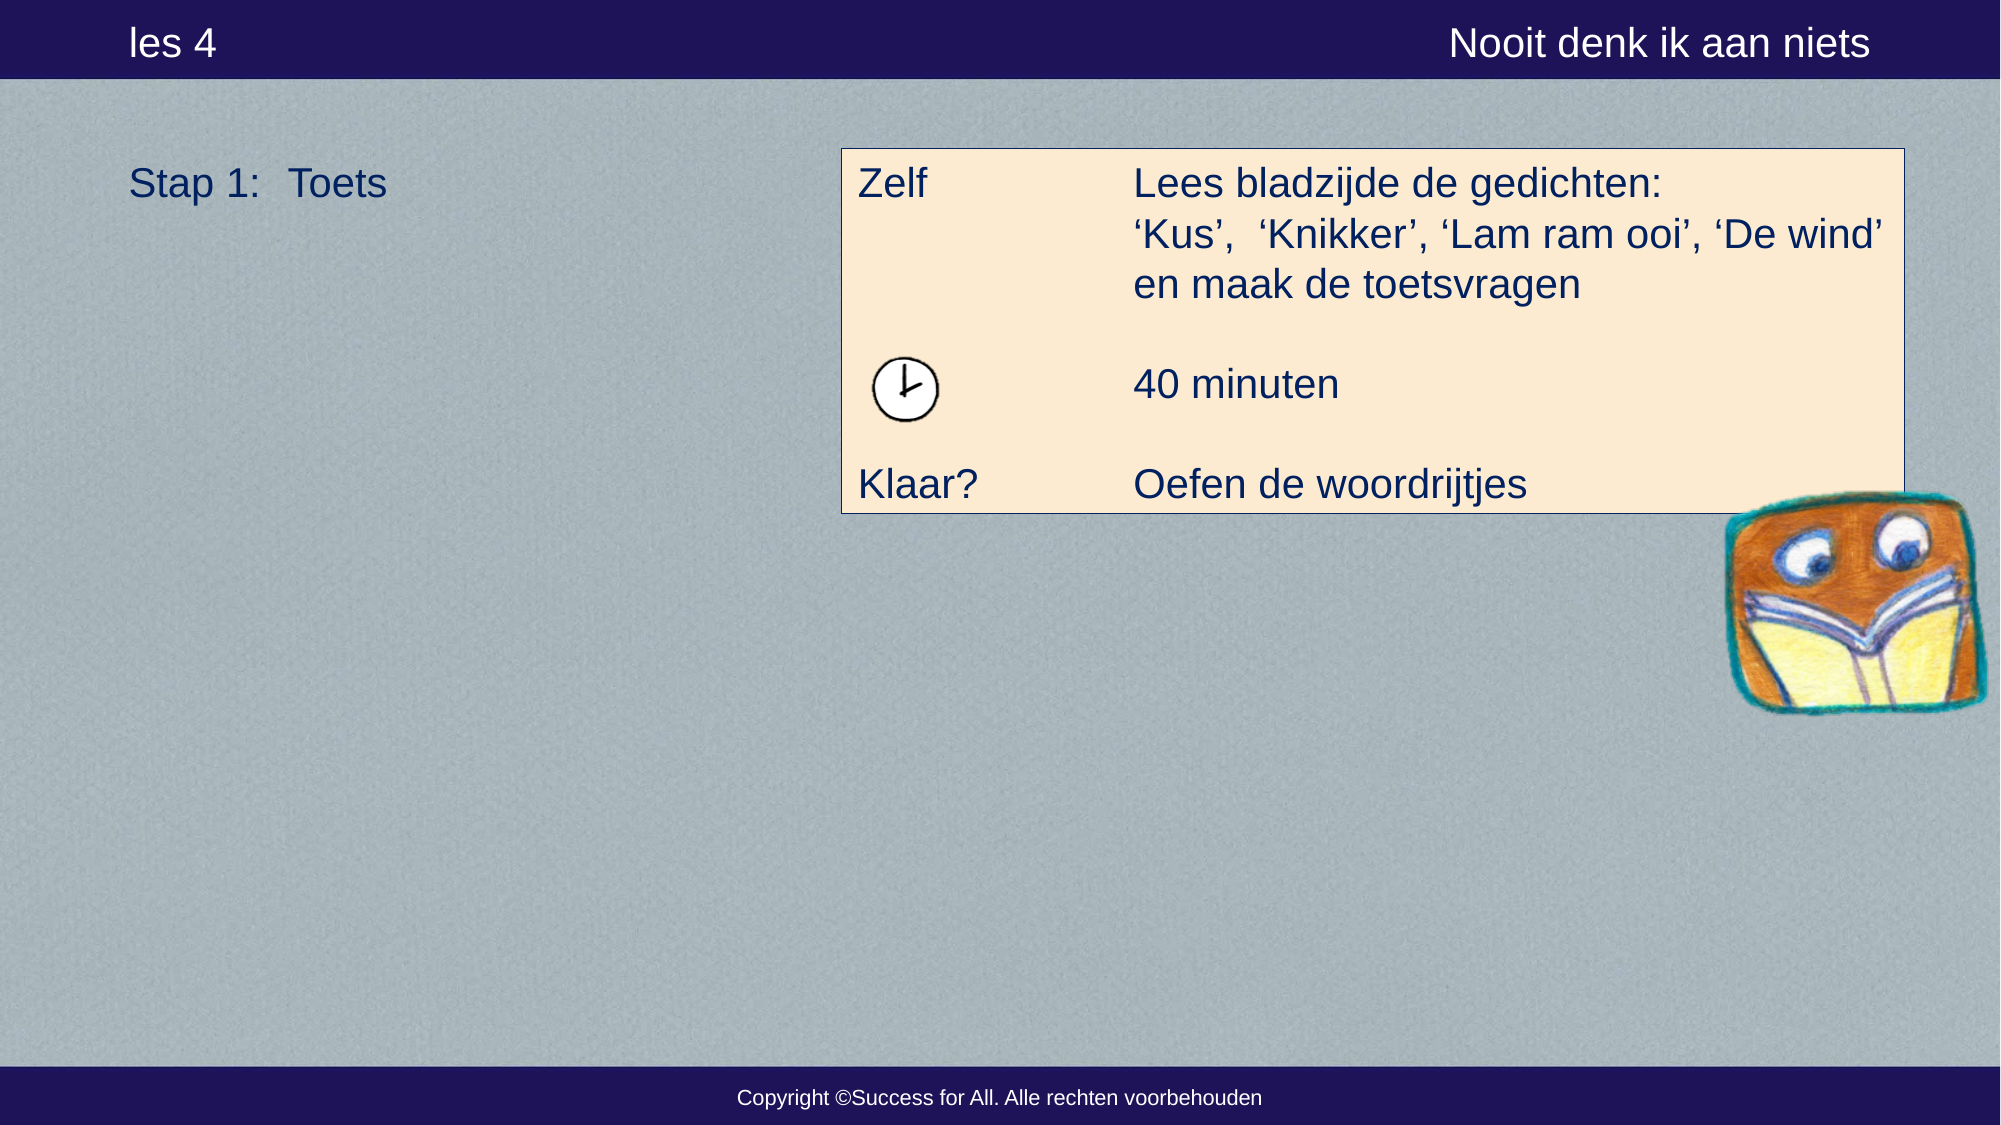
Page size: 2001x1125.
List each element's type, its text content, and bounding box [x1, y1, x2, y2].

picture [0, 0, 2001, 1125]
text_box Stap 1: Toets [114, 148, 841, 313]
text_box Zelf Lees bladzijde de gedichten: ‘Kus’, ‘Knikker’, ‘Lam ram ooi’, ‘De wind’ en maak de toetsvragen 40 minuten Klaar? Oefen de woordrijtjes [841, 148, 1905, 514]
text_box les 4 [114, 8, 354, 73]
text_box Copyright ©Success for All. Alle rechten voorbehouden [0, 1076, 2000, 1125]
text_box Nooit denk ik aan niets [999, 8, 1886, 73]
